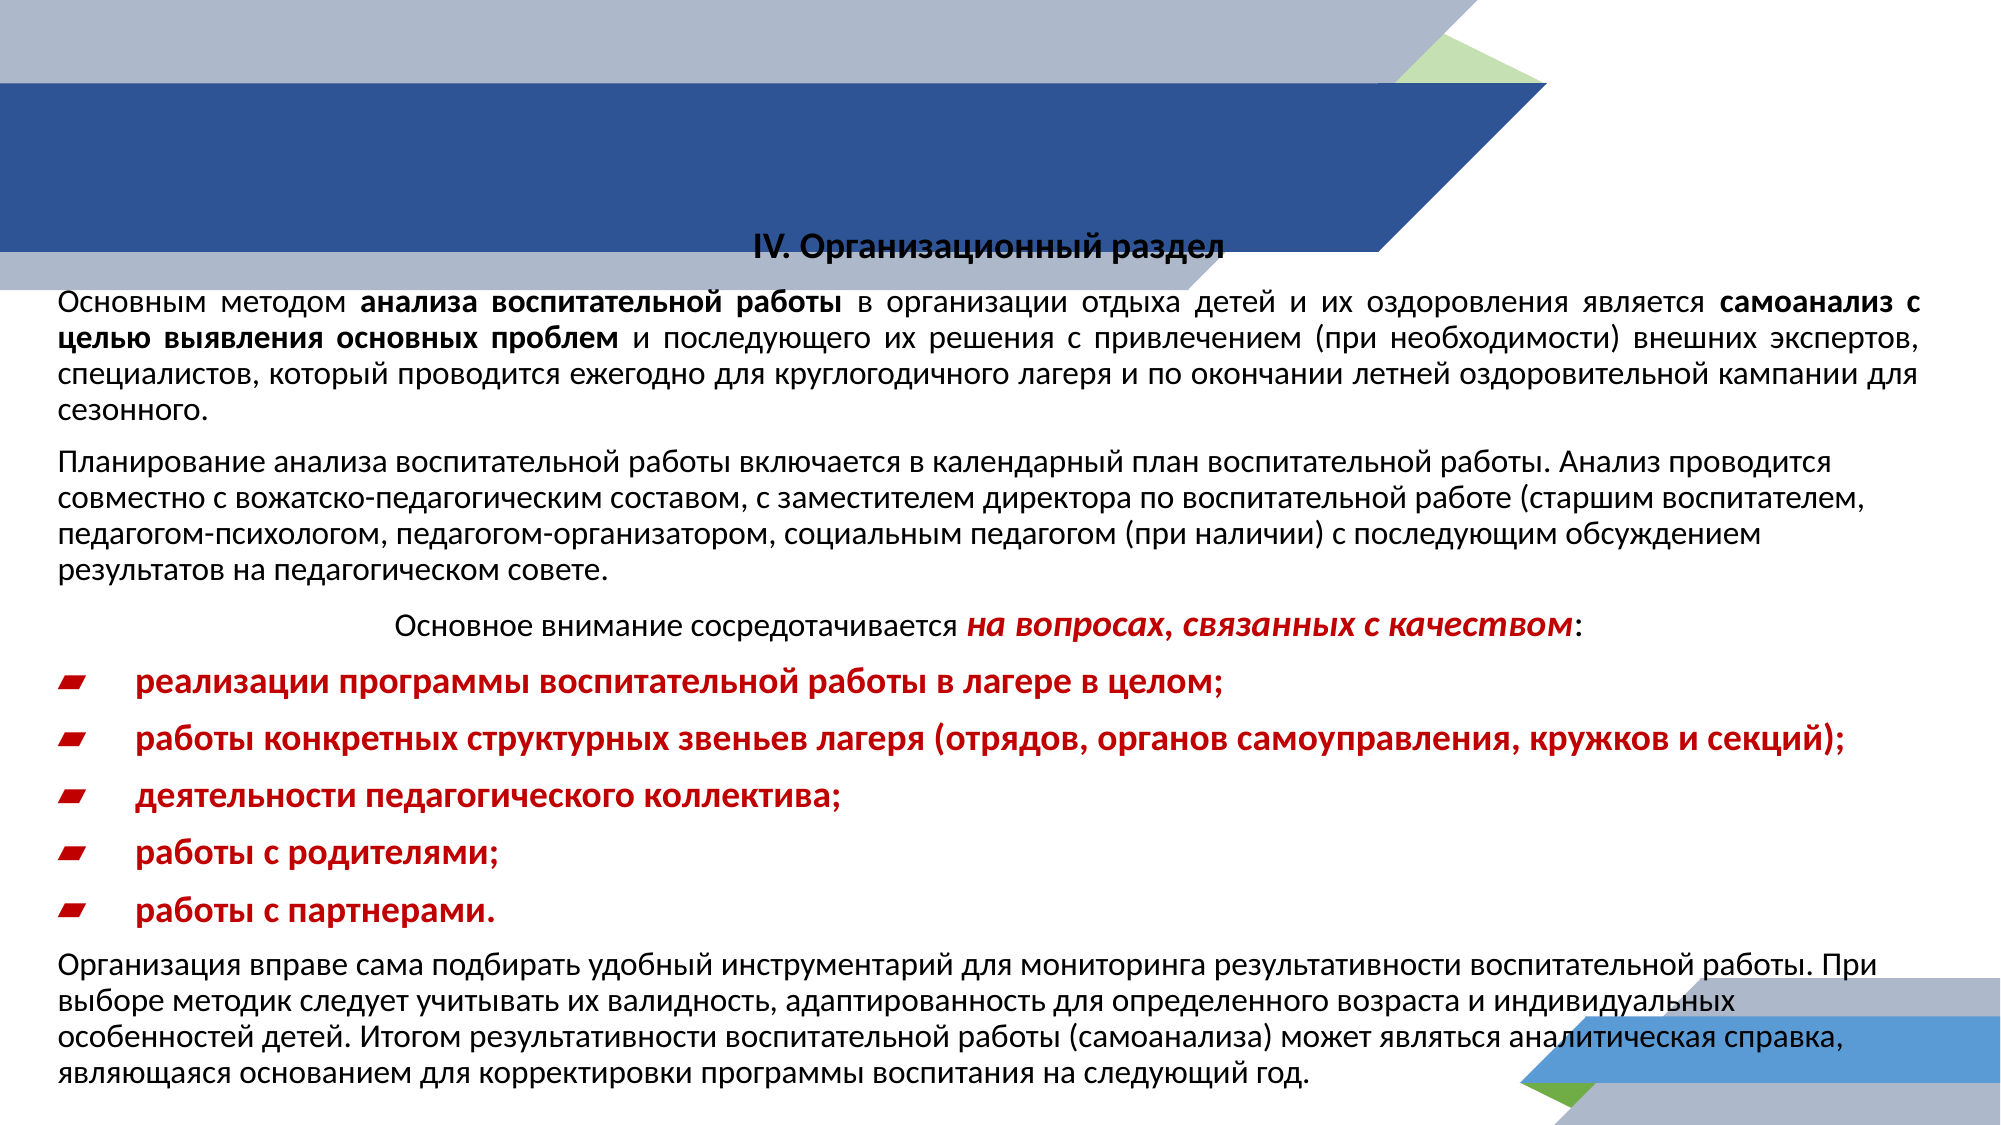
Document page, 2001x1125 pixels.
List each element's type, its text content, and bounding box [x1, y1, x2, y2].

list IV. Организационный раздел Основным методом анализа воспитательной работы в организации отдыха детей и их оздоровления является самоанализ с целью выявления основных проблем и последующего их решения с привлечением (при необходимости) внешних экспертов, специалистов, который проводится ежегодно для круглогодичного лагеря и по окончании летней оздоровительной кампании для сезонного. Планирование анализа воспитательной работы включается в календарный план воспитательной работы. Анализ проводится совместно с вожатско-педагогическим составом, с заместителем директора по воспитательной работе (старшим воспитателем, педагогом-психологом, педагогом-организатором, социальным педагогом (при наличии) с последующим обсуждением результатов на педагогическом совете. Основное внимание сосредотачивается на вопросах, связанных с качеством: реализации программы воспитательной работы в лагере в целом; работы конкретных структурных звеньев лагеря (отрядов, органов самоуправления, кружков и секций); деятельности педагогического коллектива; работы с родителями; работы с партнерами. Организация вправе сама подбирать удобный инструментарий для мониторинга результативности воспитательной работы. При выборе методик следует учитывать их валидность, адаптированность для определенного возраста и индивидуальных особенностей детей. Итогом результативности воспитательной работы (самоанализа) может являться аналитическая справка, являющаяся основанием для корректировки программы воспитания на следующий год. [20, 149, 1936, 1125]
